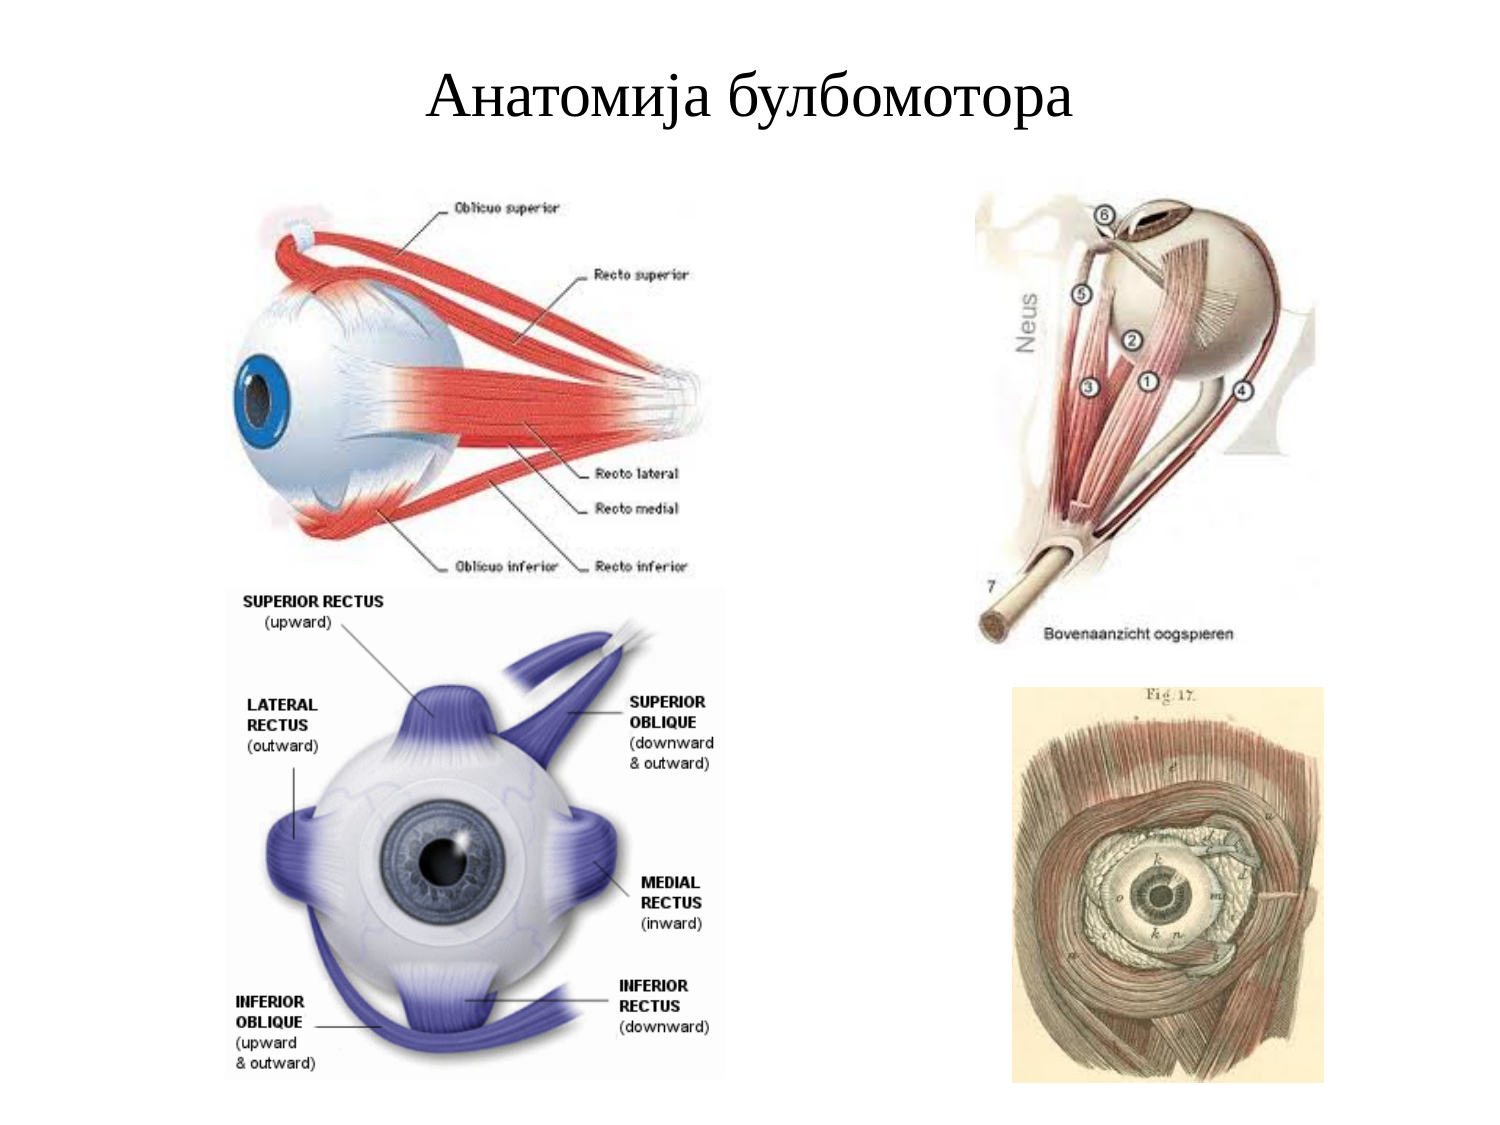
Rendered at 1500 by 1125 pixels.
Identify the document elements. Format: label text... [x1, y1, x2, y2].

picture [974, 162, 1321, 651]
picture [224, 587, 726, 1080]
picture [1012, 687, 1324, 1083]
picture [224, 187, 713, 586]
title Анатомија булбомотора [75, 45, 1425, 138]
